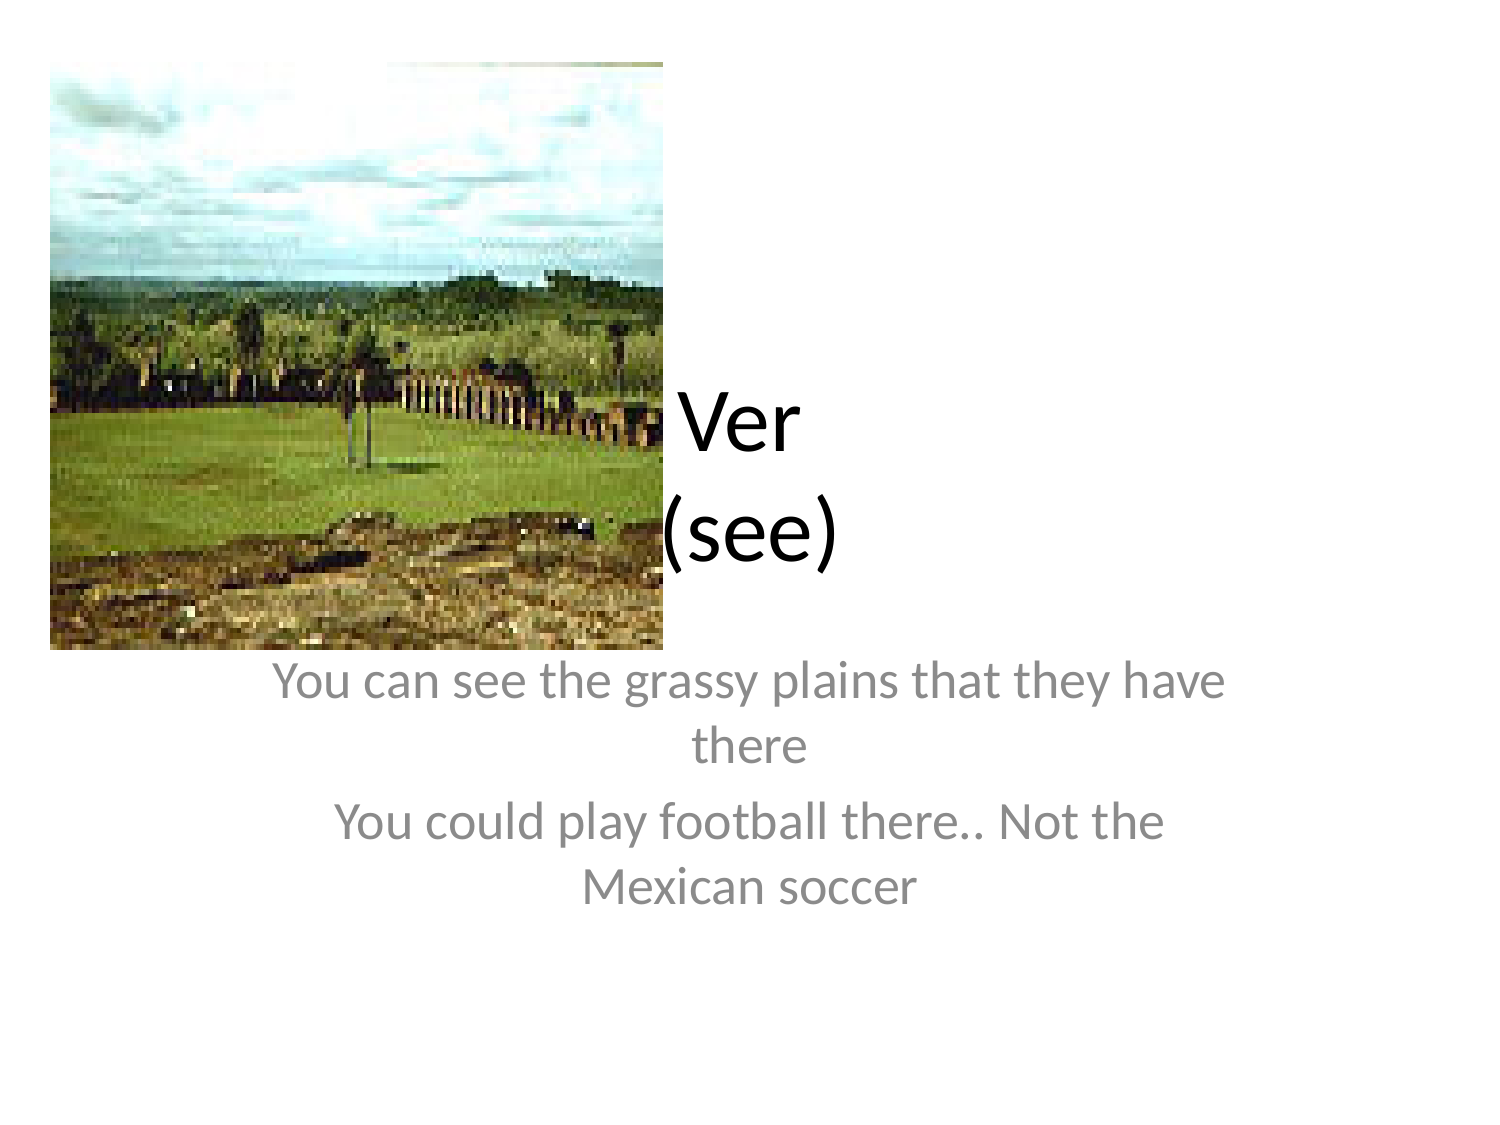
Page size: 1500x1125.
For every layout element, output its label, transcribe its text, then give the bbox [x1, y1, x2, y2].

picture [49, 62, 663, 651]
title Ver (see) [666, 349, 1388, 591]
subtitle You can see the grassy plains that they have there You could play football there.. Not the Mexican soccer [225, 637, 1275, 925]
